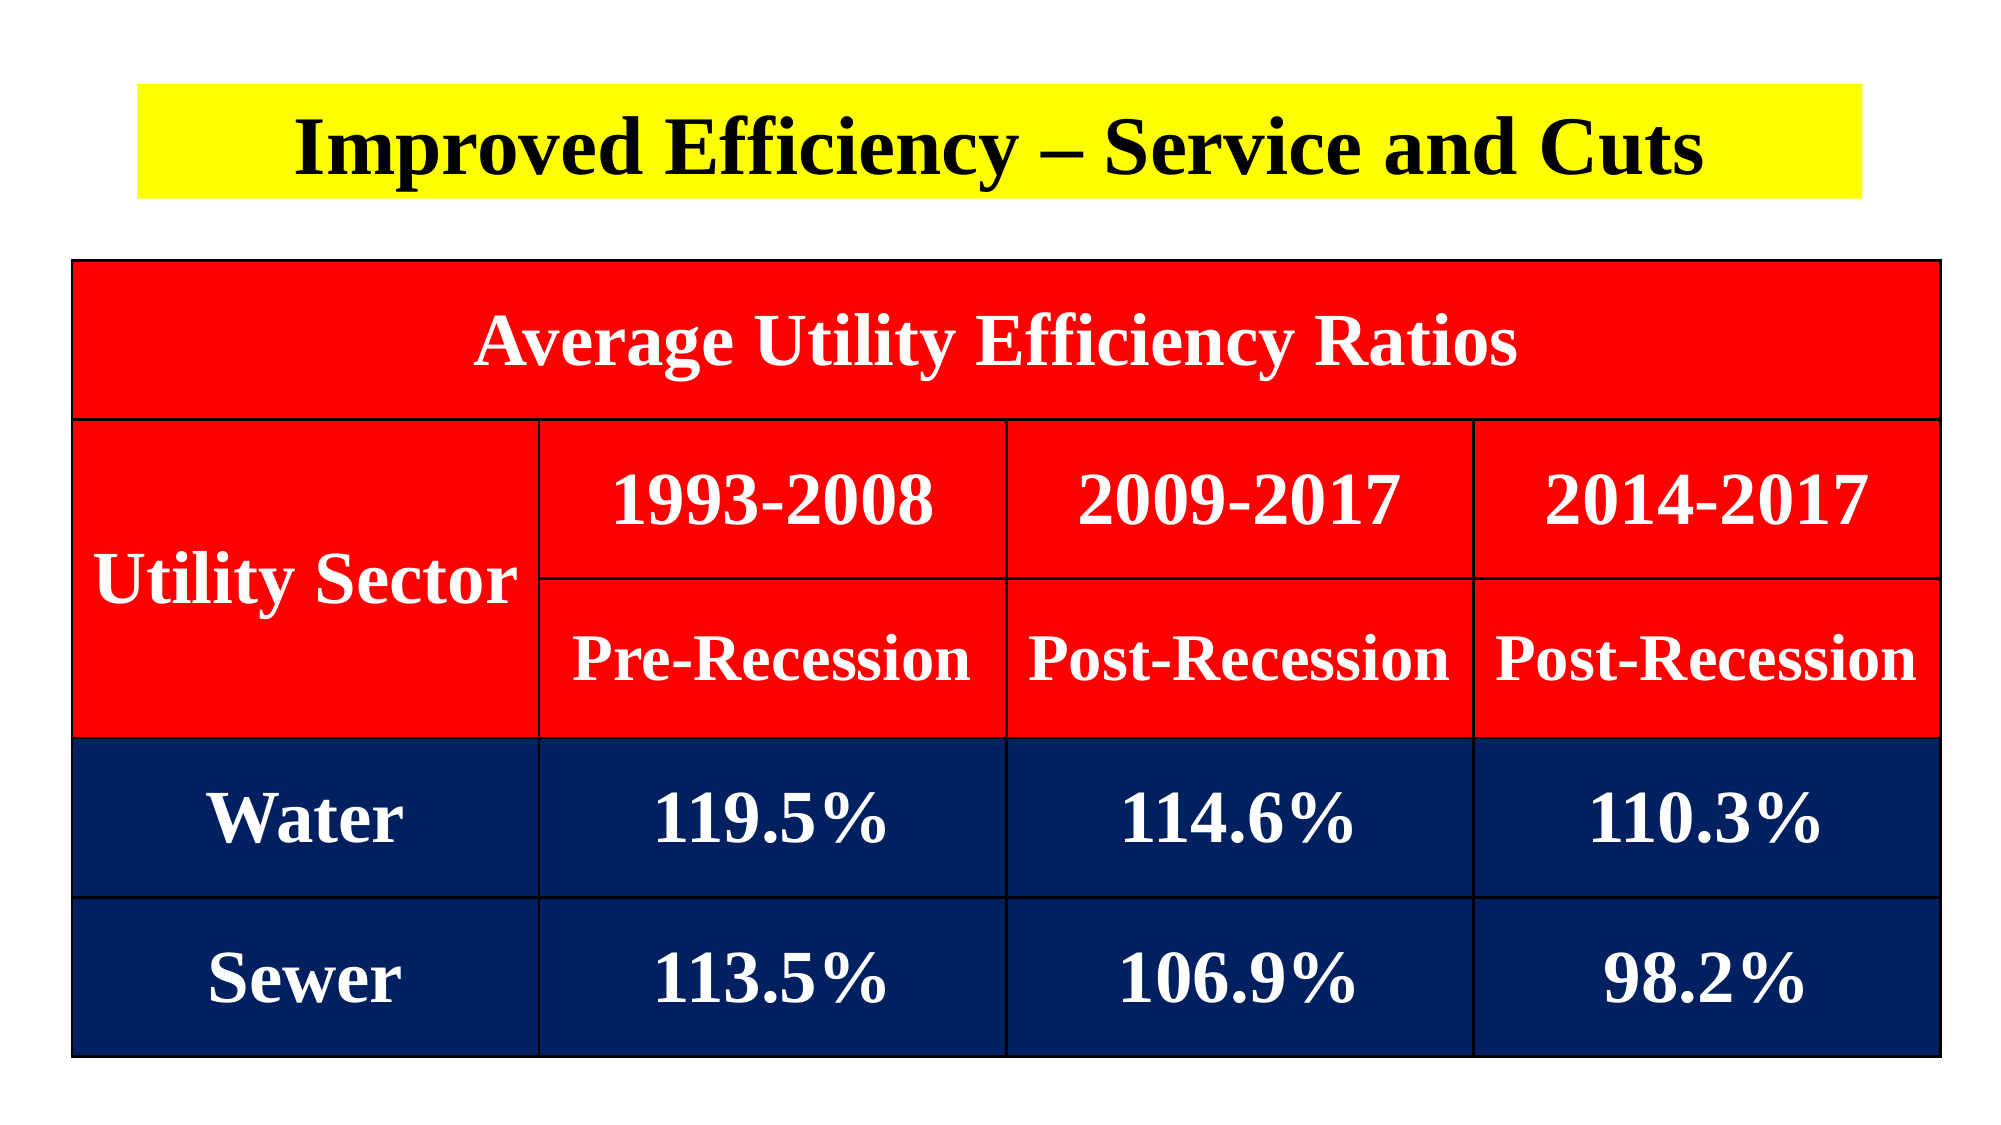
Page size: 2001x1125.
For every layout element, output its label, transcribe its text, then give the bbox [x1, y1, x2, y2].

table_cell Pre-Recession [540, 580, 1005, 737]
table_cell 106.9% [1008, 899, 1472, 1055]
table_cell 110.3% [1475, 739, 1939, 896]
table_cell Utility Sector [73, 421, 538, 737]
table_cell Post-Recession [1008, 580, 1472, 737]
table_cell 113.5% [540, 899, 1005, 1055]
table_cell 98.2% [1475, 899, 1939, 1055]
table_cell 1993-2008 [540, 421, 1005, 577]
table_cell Post-Recession [1475, 580, 1939, 737]
table_cell Water [73, 739, 538, 896]
table_header Average Utility Efficiency Ratios [73, 262, 1939, 418]
table_cell Sewer [73, 899, 538, 1055]
table_cell 114.6% [1008, 739, 1472, 896]
text_box Improved Efficiency – Service and Cuts [137, 83, 1863, 199]
table_cell 2014-2017 [1475, 421, 1939, 577]
table_cell 2009-2017 [1008, 421, 1472, 577]
table_cell 119.5% [540, 739, 1005, 896]
